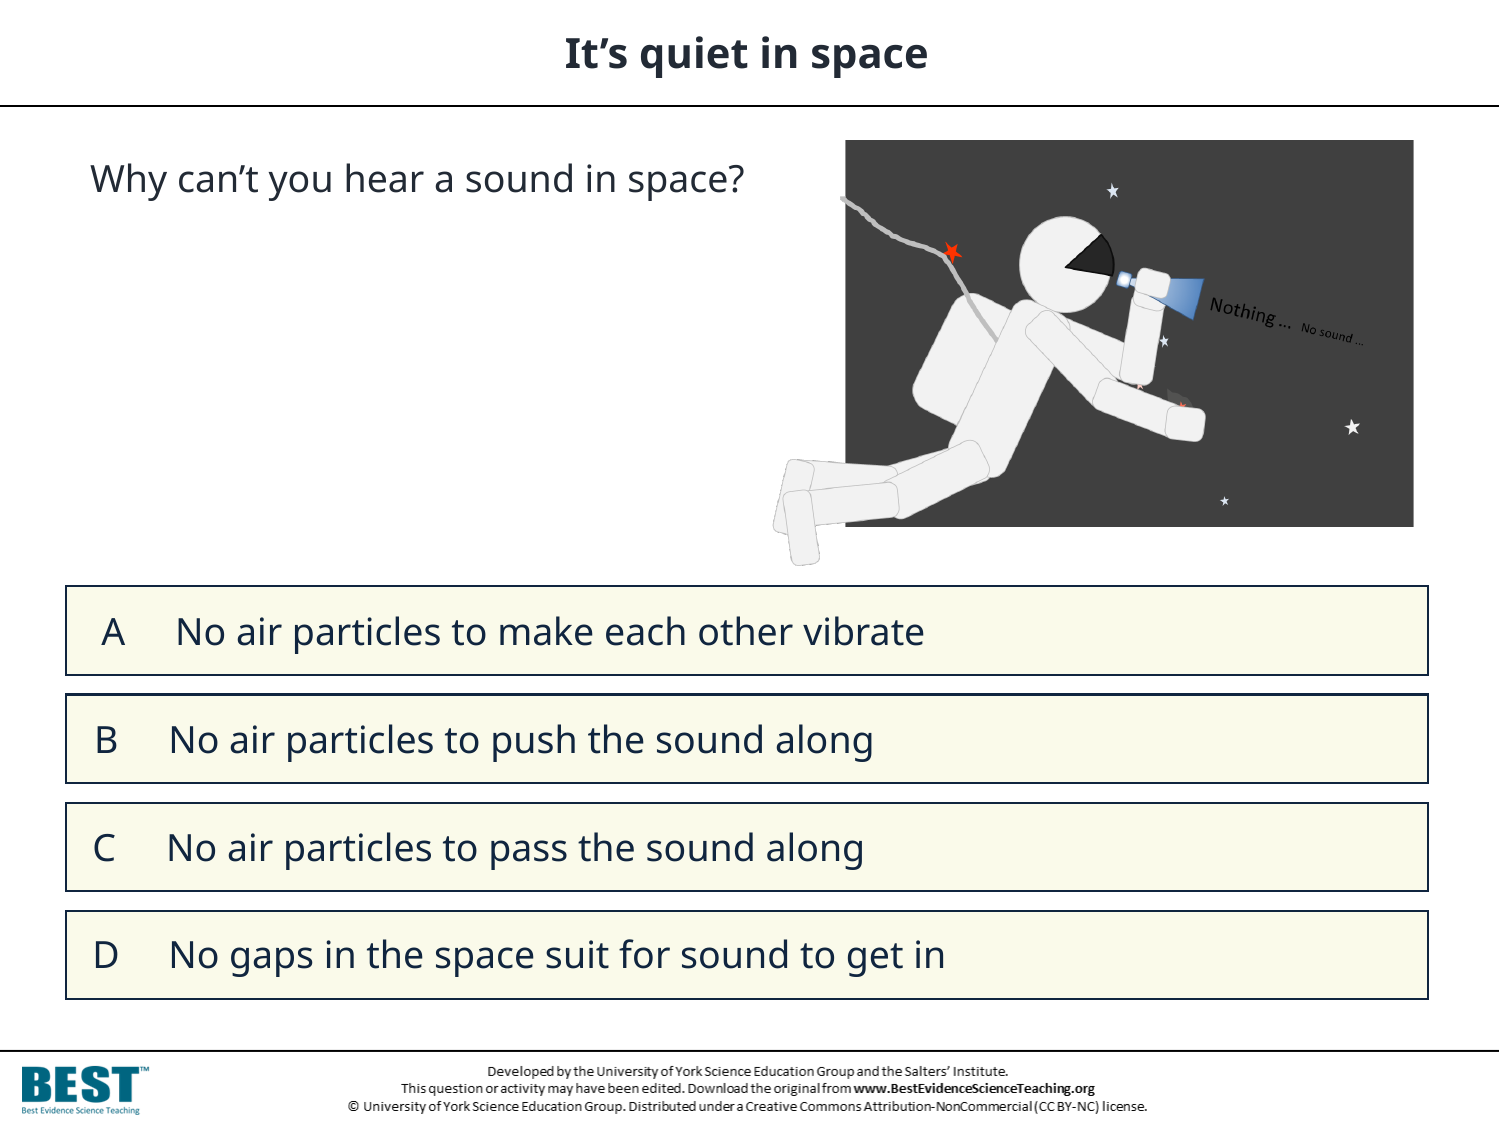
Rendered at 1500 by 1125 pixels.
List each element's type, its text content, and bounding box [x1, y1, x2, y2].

picture [0, 105, 1500, 1125]
text_box It’s quiet in space [23, 4, 1471, 99]
